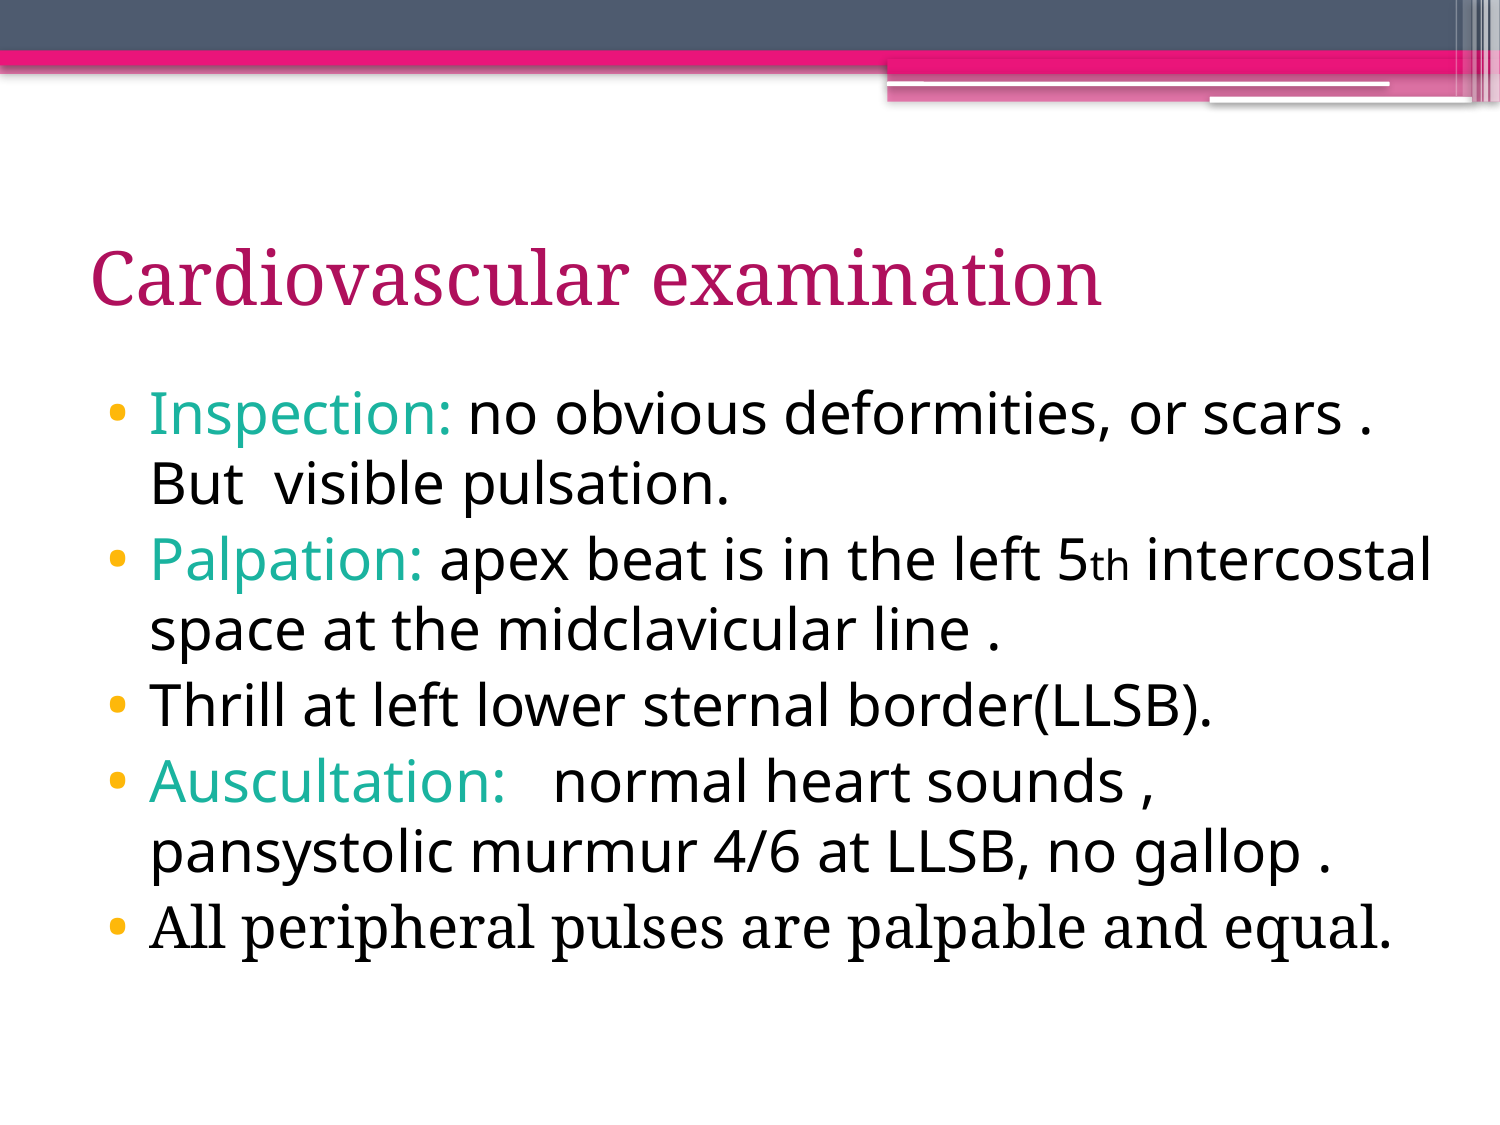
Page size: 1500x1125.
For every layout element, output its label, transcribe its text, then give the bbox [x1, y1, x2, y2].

title Cardiovascular examination [75, 187, 1425, 363]
list Inspection: no obvious deformities, or scars . But visible pulsation. Palpation: apex beat is in the left 5th intercostal space at the midclavicular line . Thrill at left lower sternal border(LLSB). Auscultation: normal heart sounds , pansystolic murmur 4/6 at LLSB, no gallop . All peripheral pulses are palpable and equal. [75, 368, 1450, 1079]
